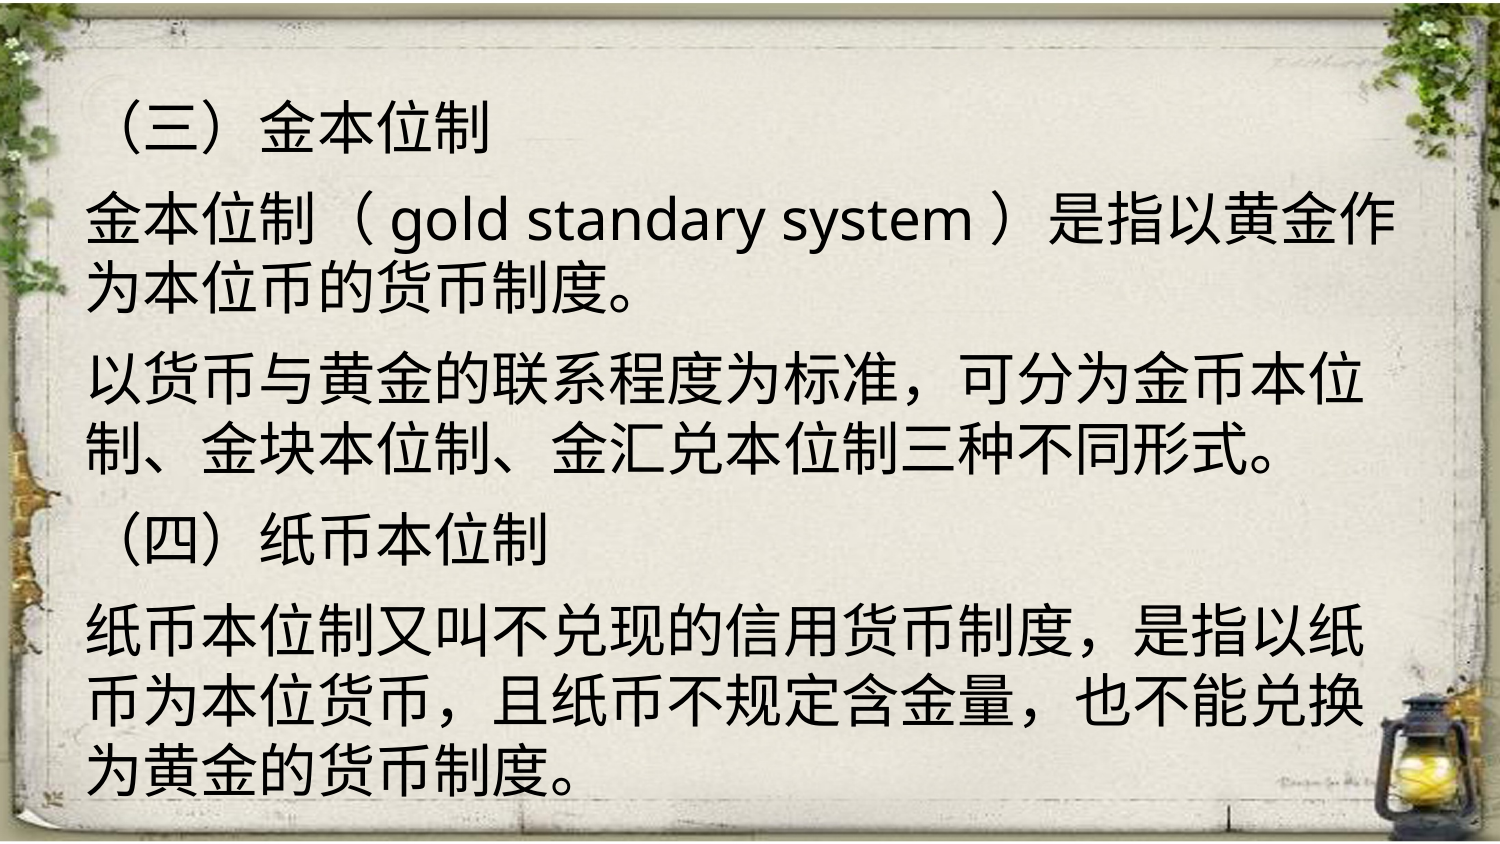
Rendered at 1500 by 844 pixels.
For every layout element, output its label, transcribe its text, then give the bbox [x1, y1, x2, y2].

list （三）金本位制 金本位制（gold standary system）是指以黄金作为本位币的货币制度。 以货币与黄金的联系程度为标准，可分为金币本位制、金块本位制、金汇兑本位制三种不同形式。 （四）纸币本位制 纸币本位制又叫不兑现的信用货币制度，是指以纸币为本位货币，且纸币不规定含金量，也不能兑换为黄金的货币制度。 [69, 83, 1431, 628]
picture [0, 0, 1500, 844]
